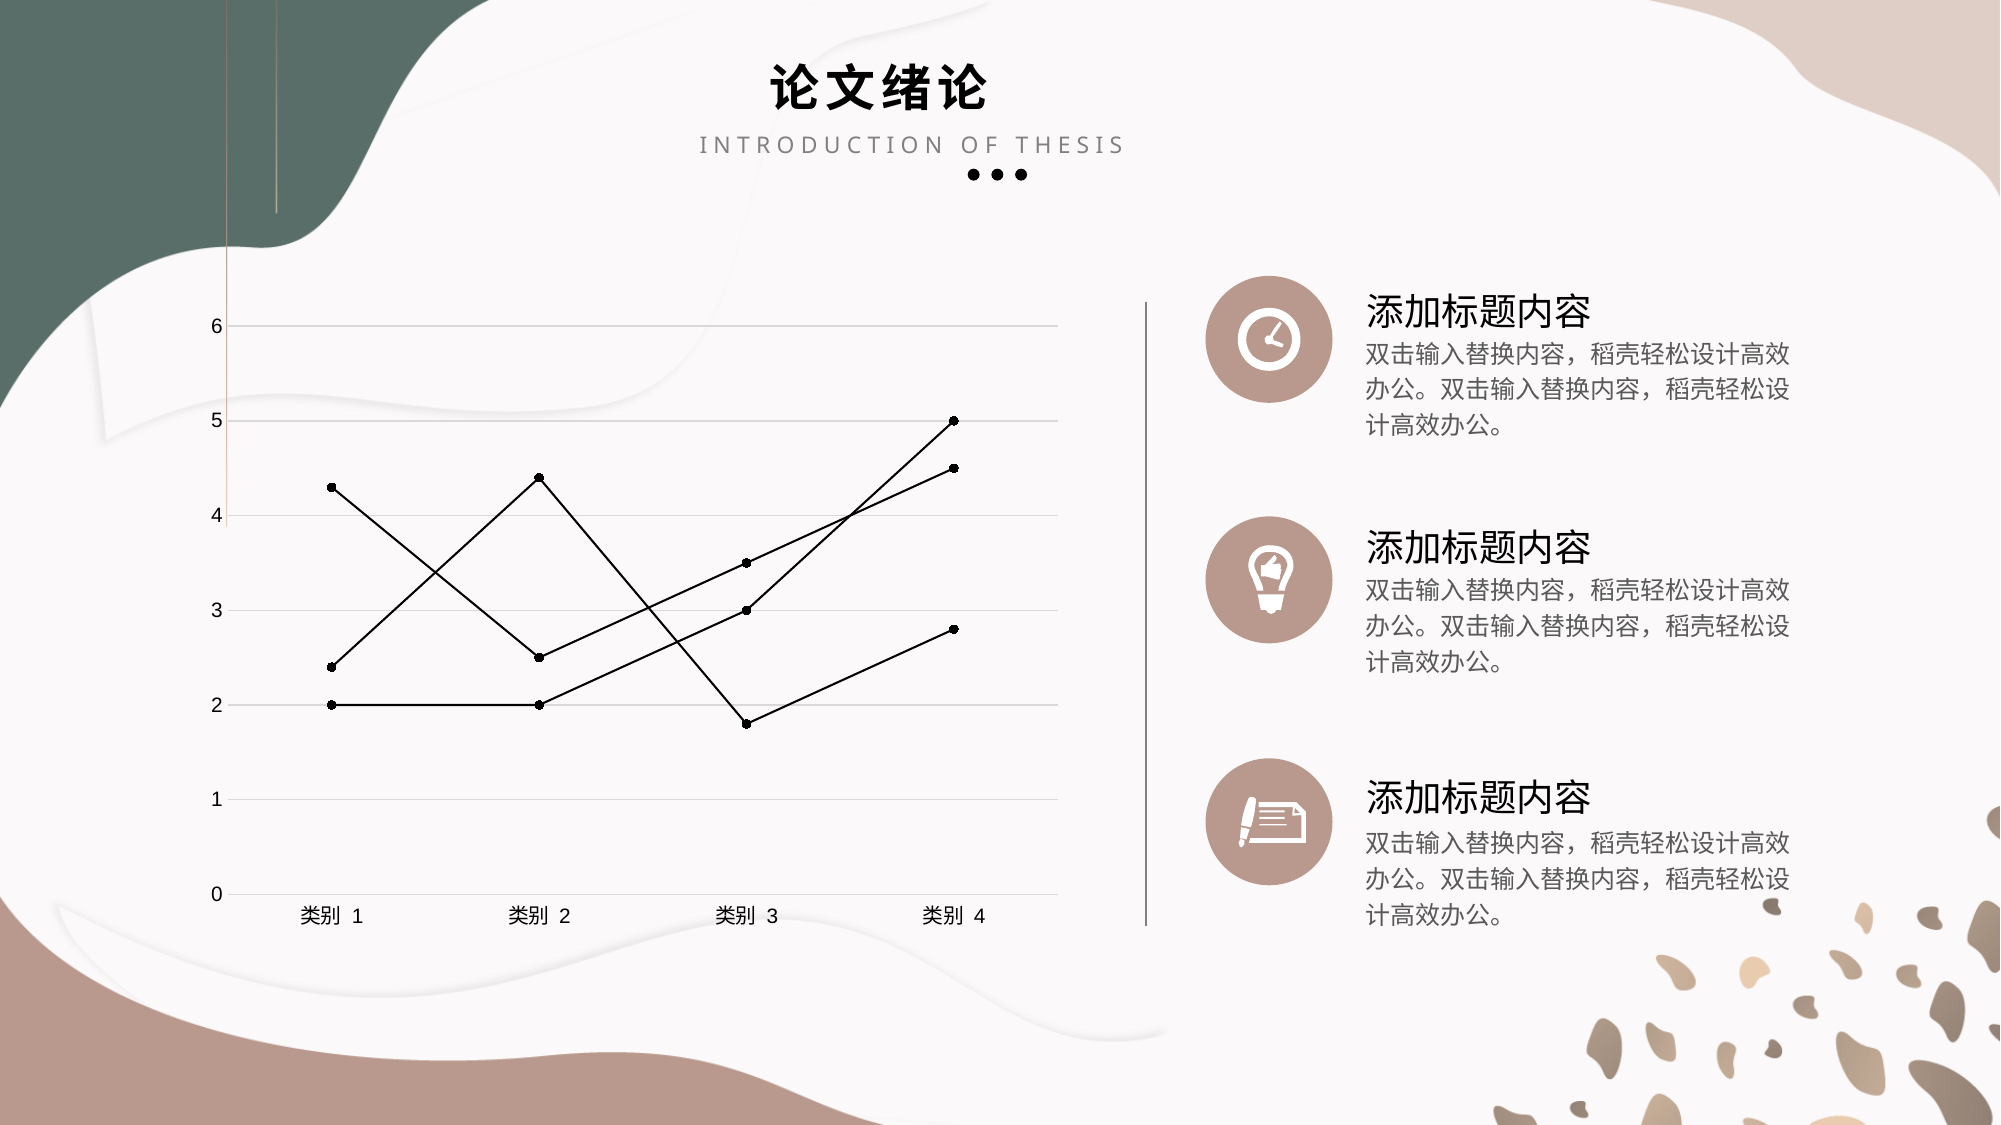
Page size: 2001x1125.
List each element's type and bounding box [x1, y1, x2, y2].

picture [0, 0, 2000, 1125]
text_box [1350, 516, 1815, 683]
text_box [1350, 280, 1815, 446]
text_box [1205, 758, 1333, 886]
text_box [699, 56, 1301, 181]
text_box [1350, 766, 1815, 936]
chart [193, 301, 1076, 943]
text_box [1205, 275, 1333, 403]
text_box [1205, 516, 1333, 644]
